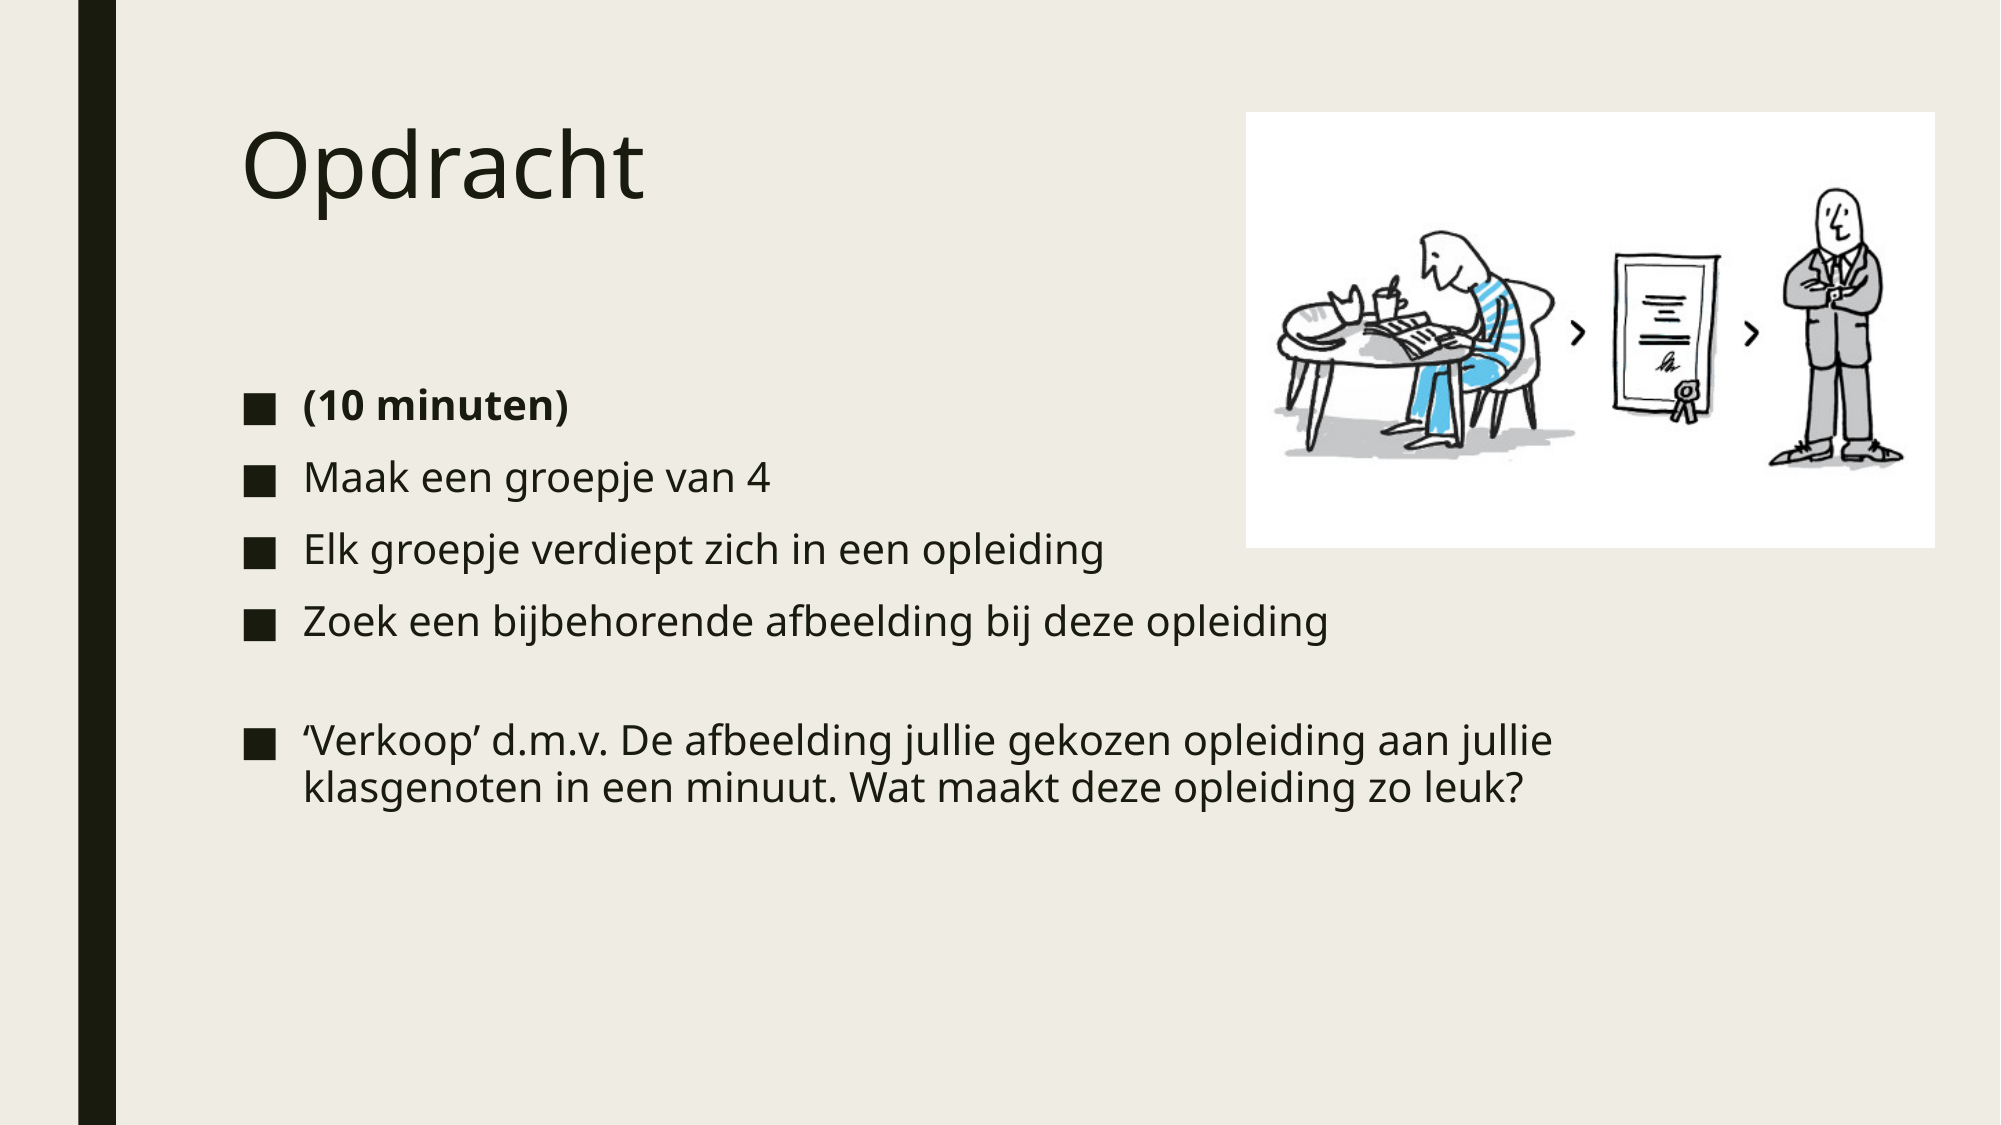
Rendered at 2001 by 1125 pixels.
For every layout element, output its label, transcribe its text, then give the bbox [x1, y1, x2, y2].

list (10 minuten) Maak een groepje van 4 Elk groepje verdiept zich in een opleiding Zoek een bijbehorende afbeelding bij deze opleiding ‘Verkoop’ d.m.v. De afbeelding jullie gekozen opleiding aan jullie klasgenoten in een minuut. Wat maakt deze opleiding zo leuk? [225, 375, 1800, 963]
title Opdracht [225, 112, 1245, 357]
picture [1245, 112, 1935, 548]
